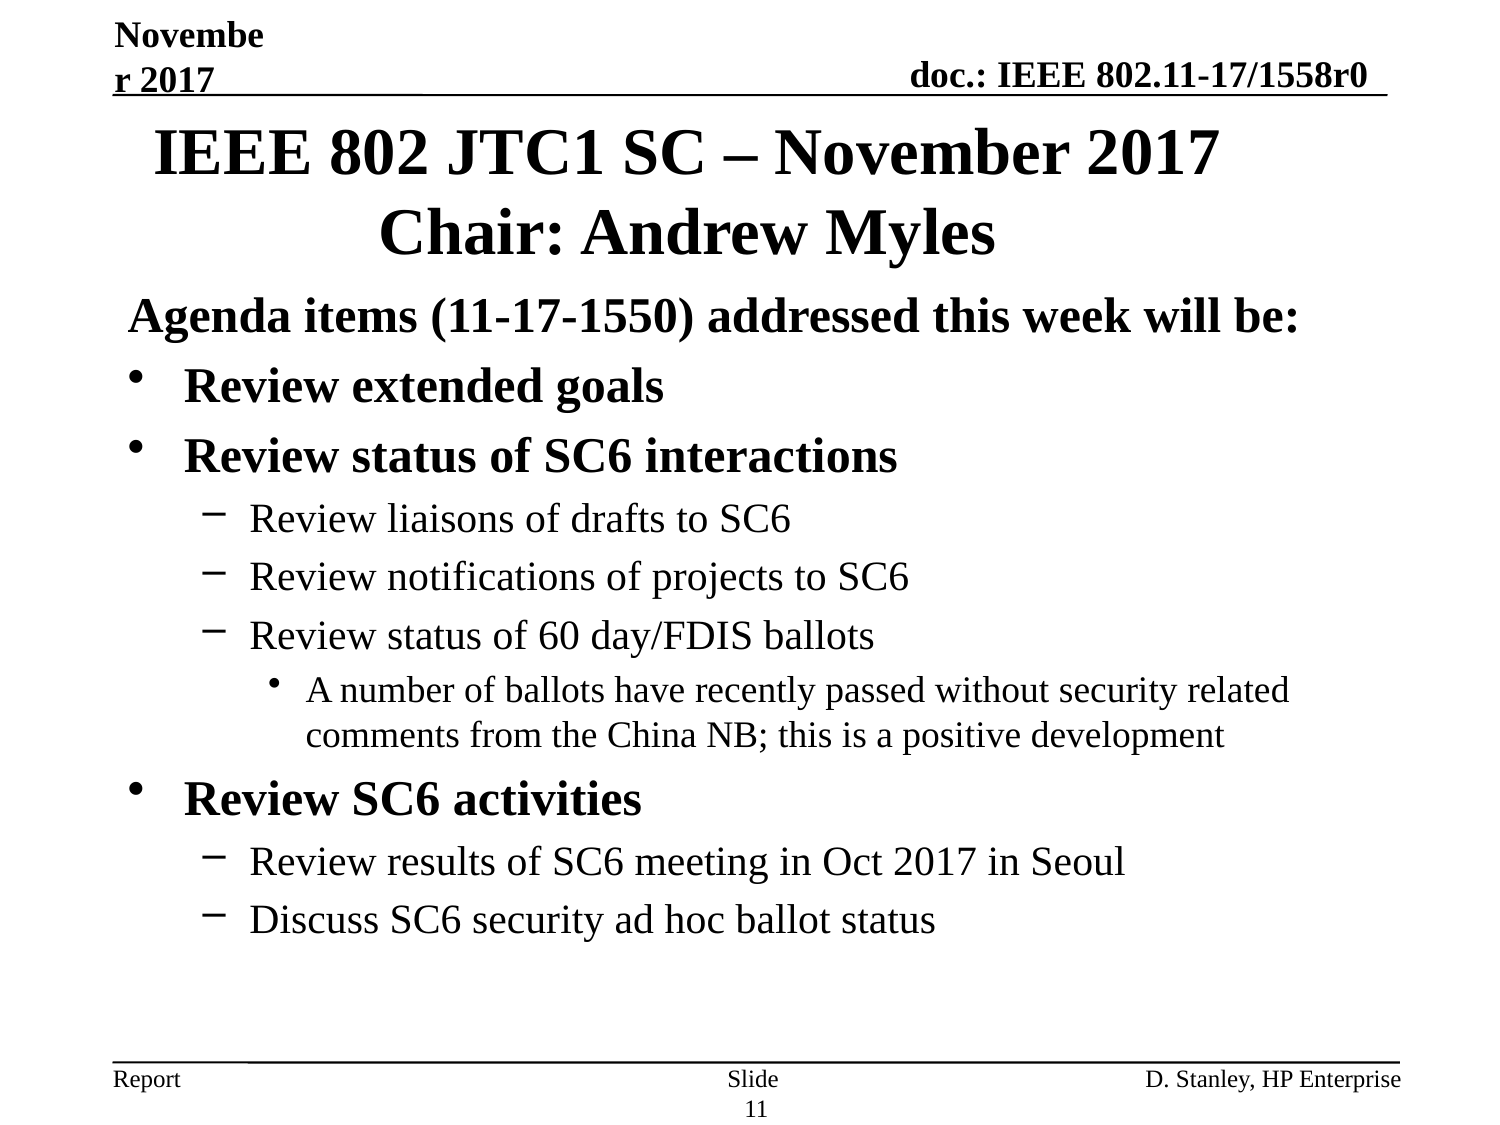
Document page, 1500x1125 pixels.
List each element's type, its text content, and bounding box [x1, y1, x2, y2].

footer D. Stanley, HP Enterprise [1034, 1062, 1402, 1093]
slide_number Slide 11 [720, 1062, 792, 1093]
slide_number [114, 54, 274, 99]
list Agenda items (11-17-1550) addressed this week will be: Review extended goals Review status of SC6 interactions Review liaisons of drafts to SC6 Review notifications of projects to SC6 Review status of 60 day/FDIS ballots A number of ballots have recently passed without security related comments from the China NB; this is a positive development Review SC6 activities Review results of SC6 meeting in Oct 2017 in Seoul Discuss SC6 security ad hoc ballot status [112, 275, 1463, 938]
title IEEE 802 JTC1 SC – November 2017 Chair: Andrew Myles [50, 99, 1325, 275]
